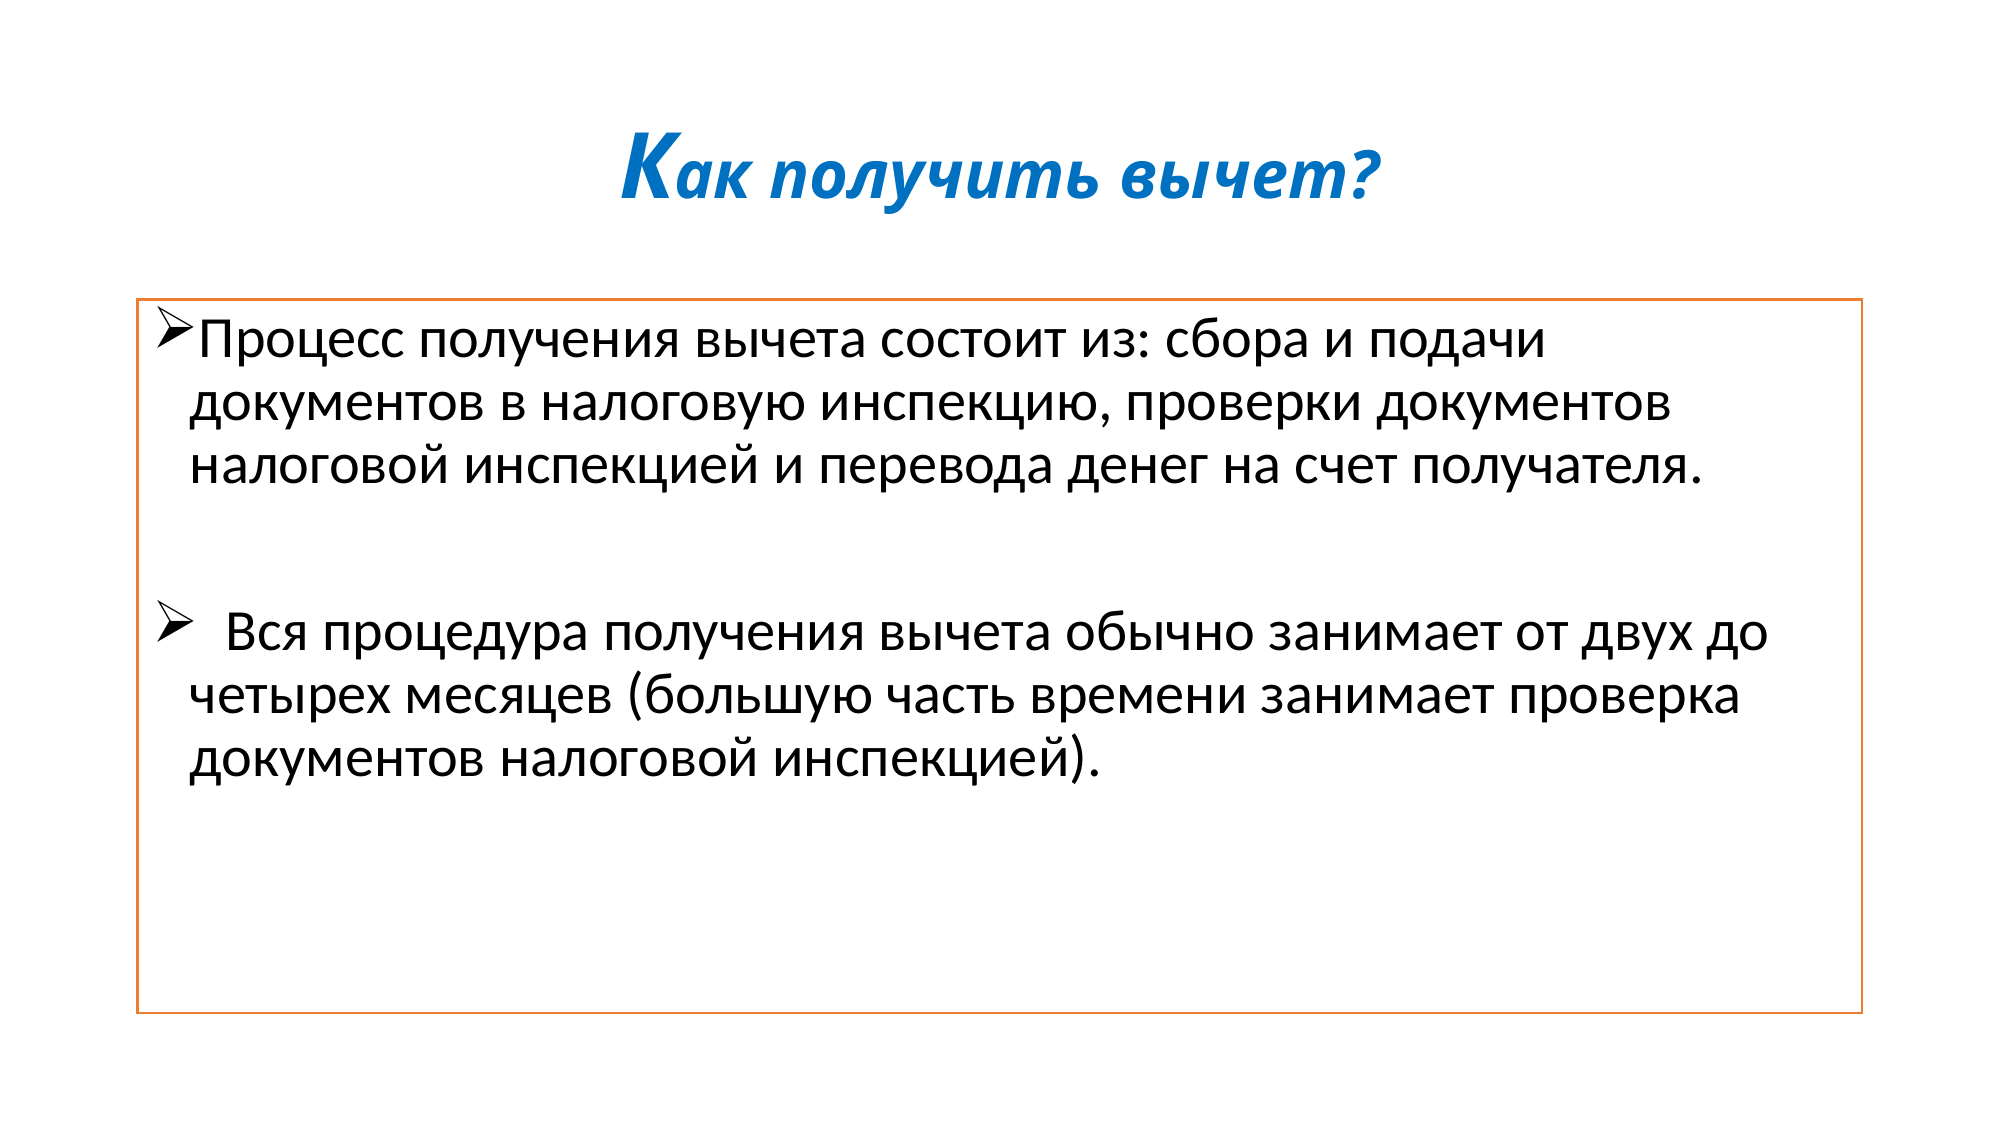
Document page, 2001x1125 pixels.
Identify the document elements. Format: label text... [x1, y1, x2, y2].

title Как получить вычет? [137, 59, 1863, 278]
list Процесс получения вычета состоит из: сбора и подачи документов в налоговую инспекцию, проверки документов налоговой инспекцией и перевода денег на счет получателя. Вся процедура получения вычета обычно занимает от двух до четырех месяцев (большую часть времени занимает проверка документов налоговой инспекцией). [136, 298, 1863, 1014]
